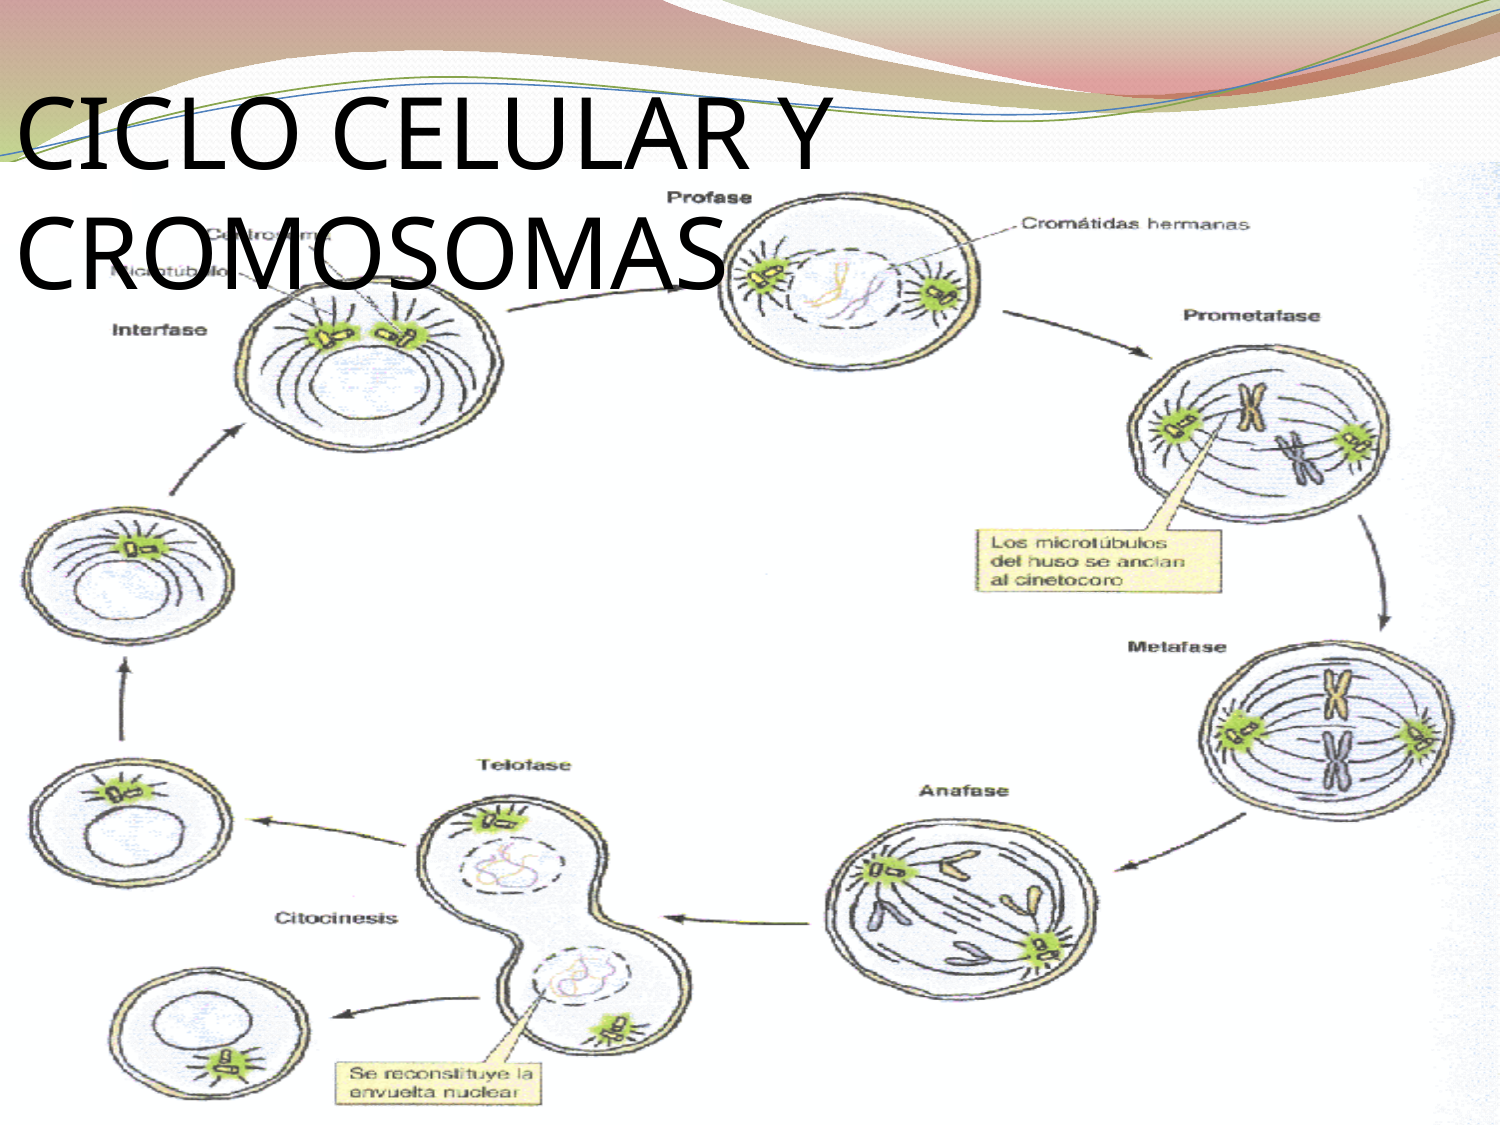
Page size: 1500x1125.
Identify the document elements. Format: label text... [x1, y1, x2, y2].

picture [0, 162, 1500, 1125]
text_box CICLO CELULAR Y CROMOSOMAS [0, 62, 1500, 162]
